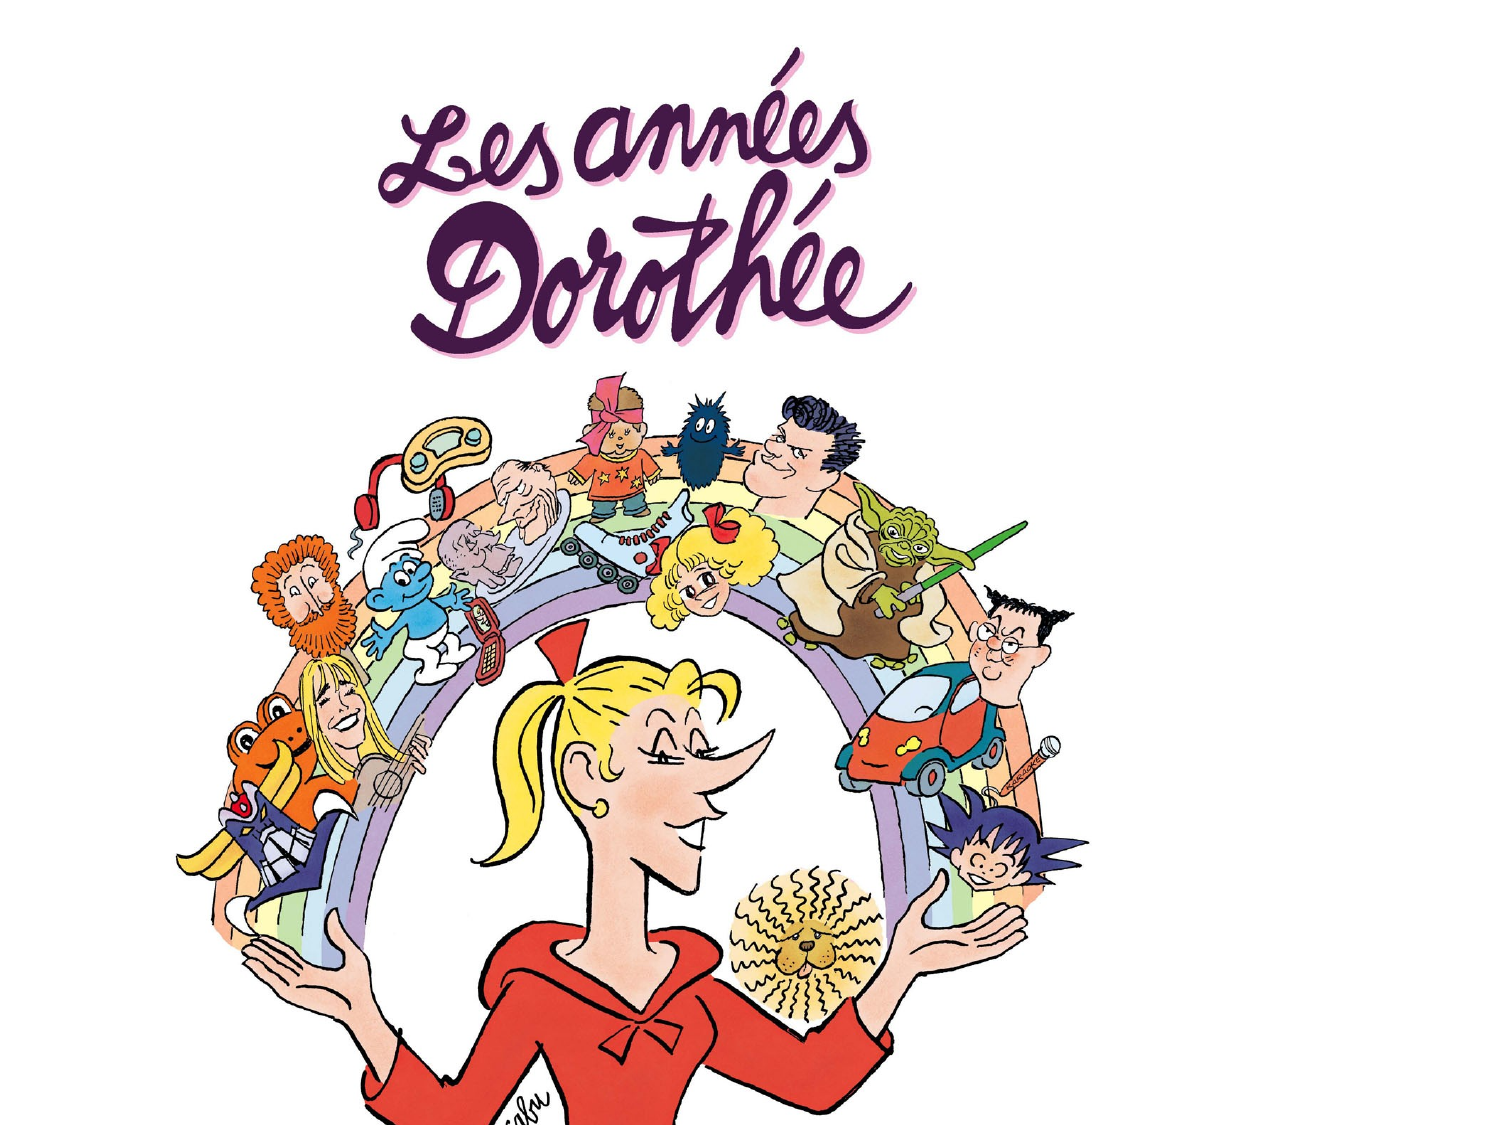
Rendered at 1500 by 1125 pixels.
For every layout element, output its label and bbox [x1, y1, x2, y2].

picture [137, 0, 1141, 1125]
